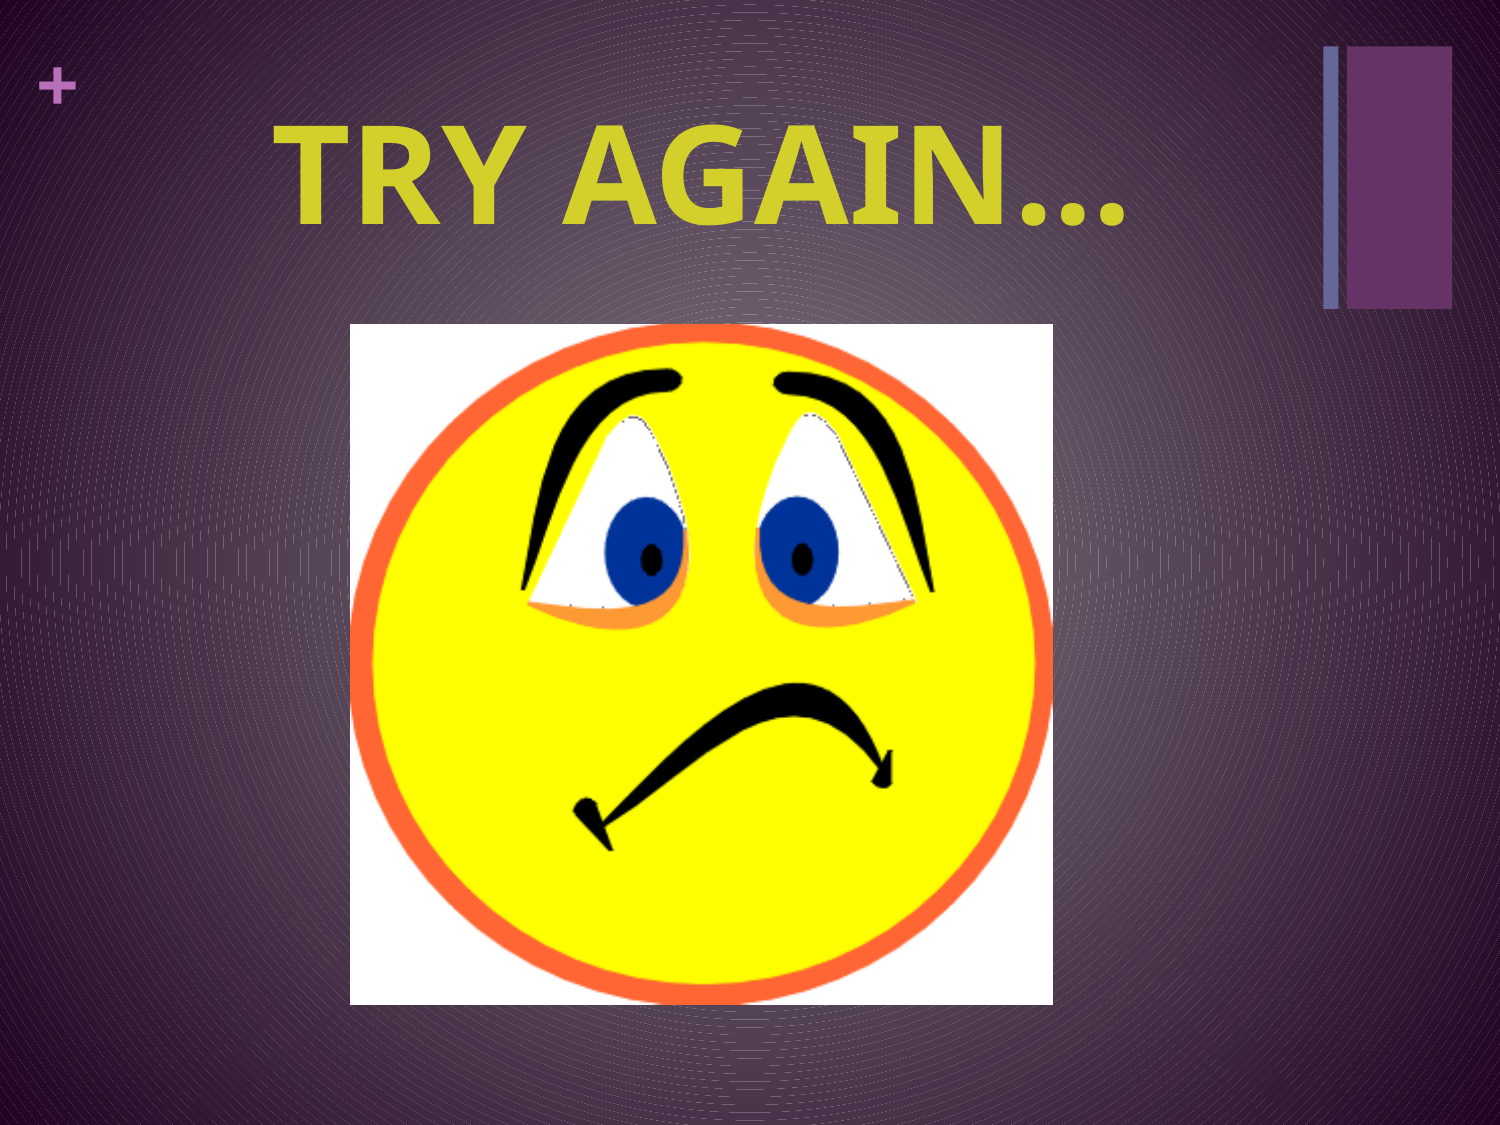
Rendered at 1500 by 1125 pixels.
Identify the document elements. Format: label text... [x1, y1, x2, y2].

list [81, 324, 1322, 1006]
title TRY AGAIN… [81, 79, 1322, 263]
